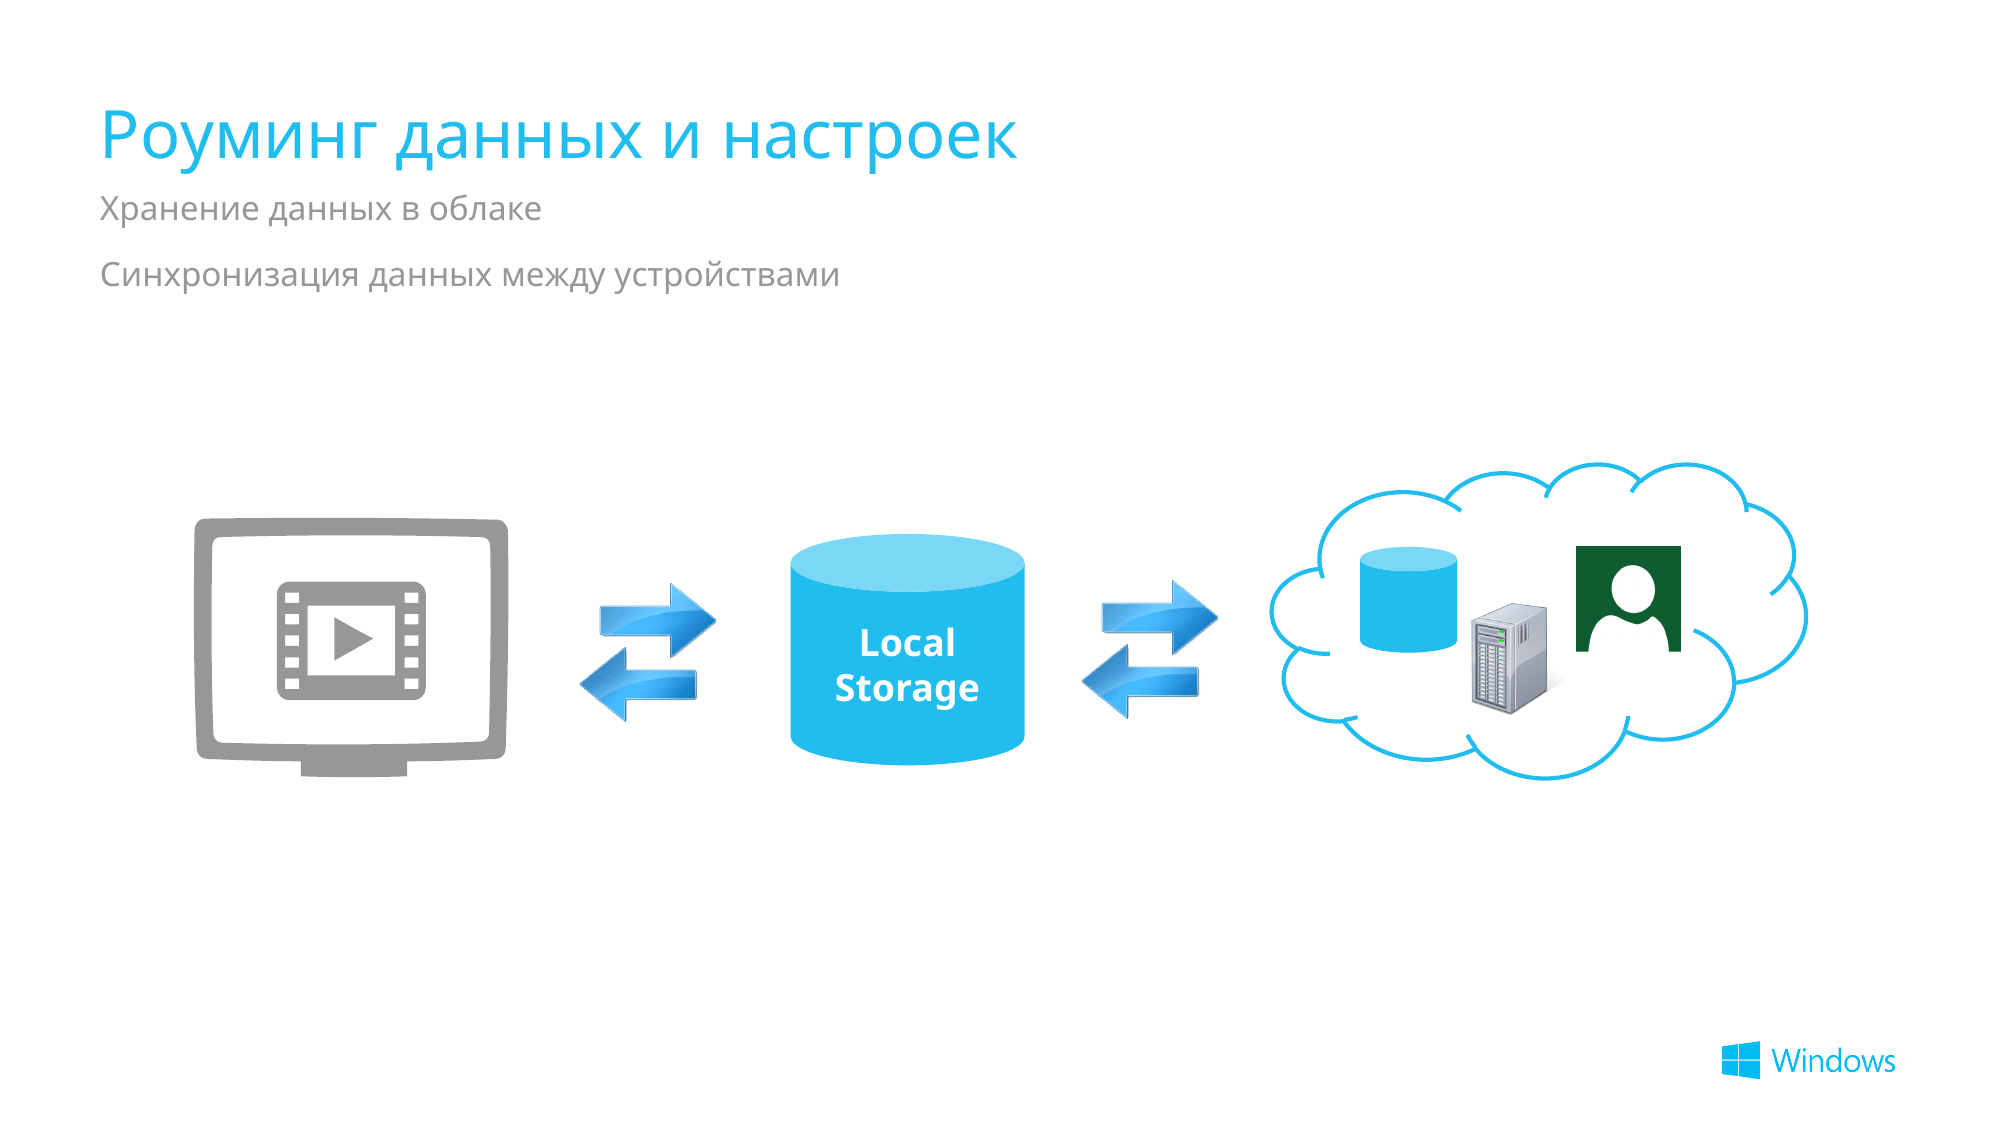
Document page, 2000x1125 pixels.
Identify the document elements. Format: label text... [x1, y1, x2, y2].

title Роуминг данных и настроек [99, 87, 1900, 173]
list Хранение данных в облаке Синхронизация данных между устройствами [99, 177, 1900, 228]
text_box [192, 462, 1807, 778]
picture [1702, 1020, 1900, 1100]
